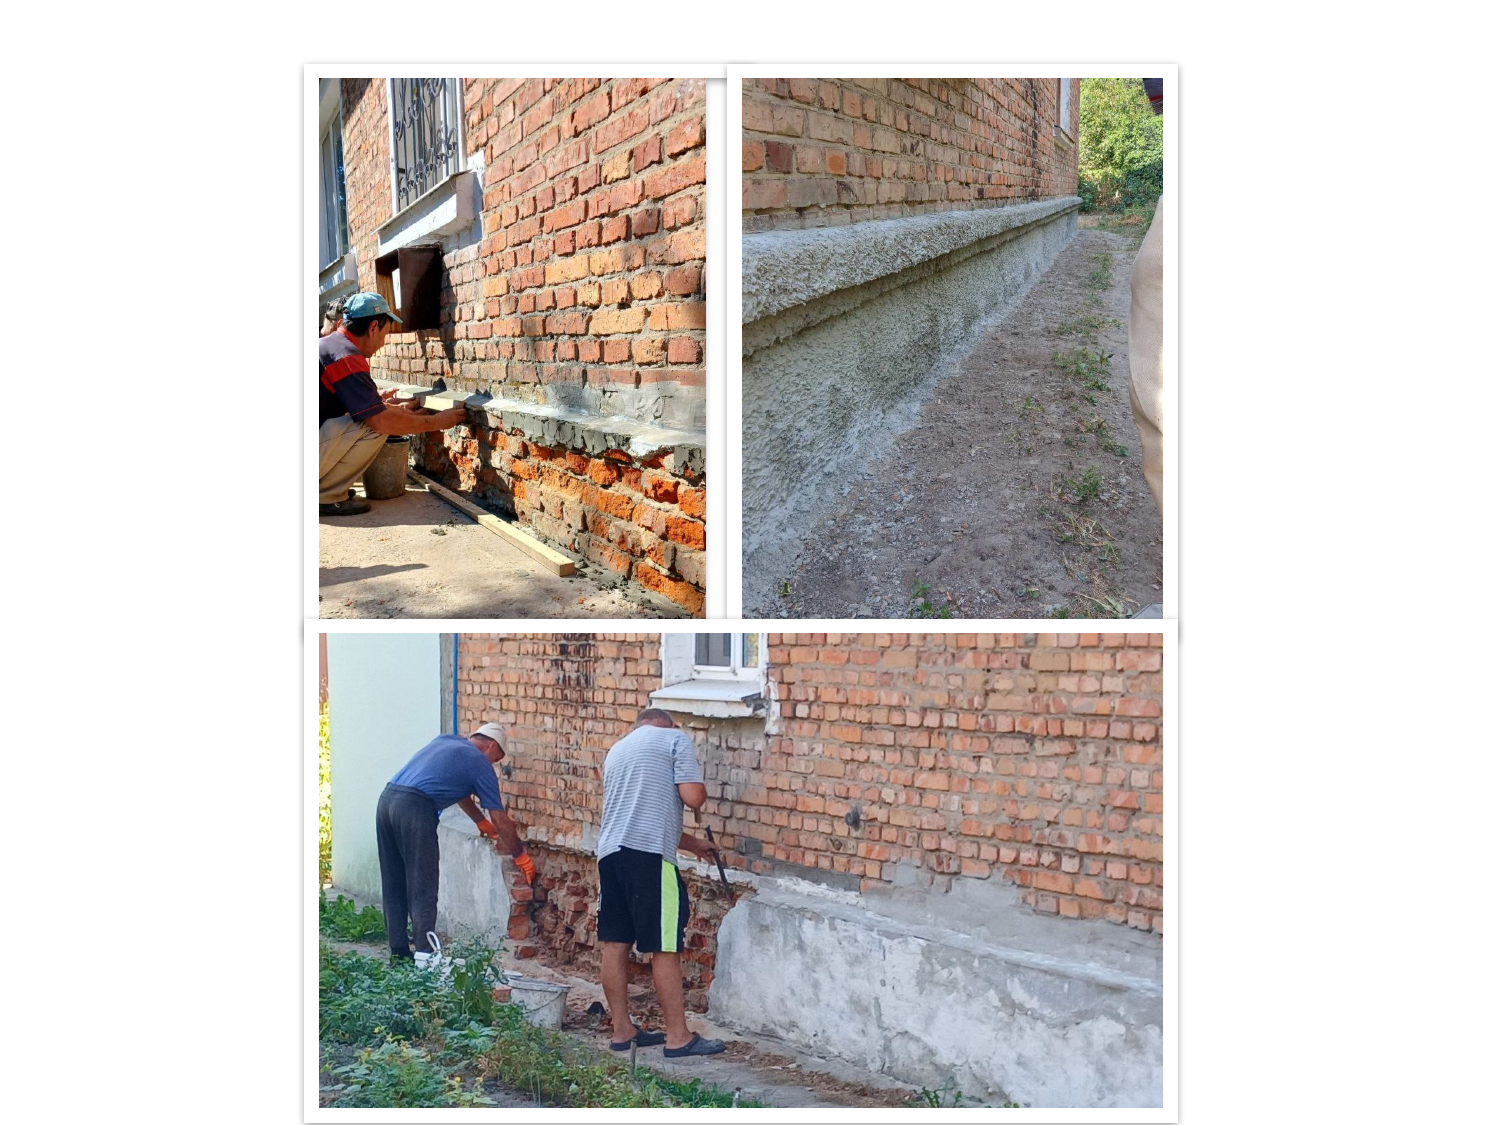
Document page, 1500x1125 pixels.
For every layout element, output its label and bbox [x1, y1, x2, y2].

picture [318, 77, 1164, 627]
picture [318, 633, 1164, 1109]
